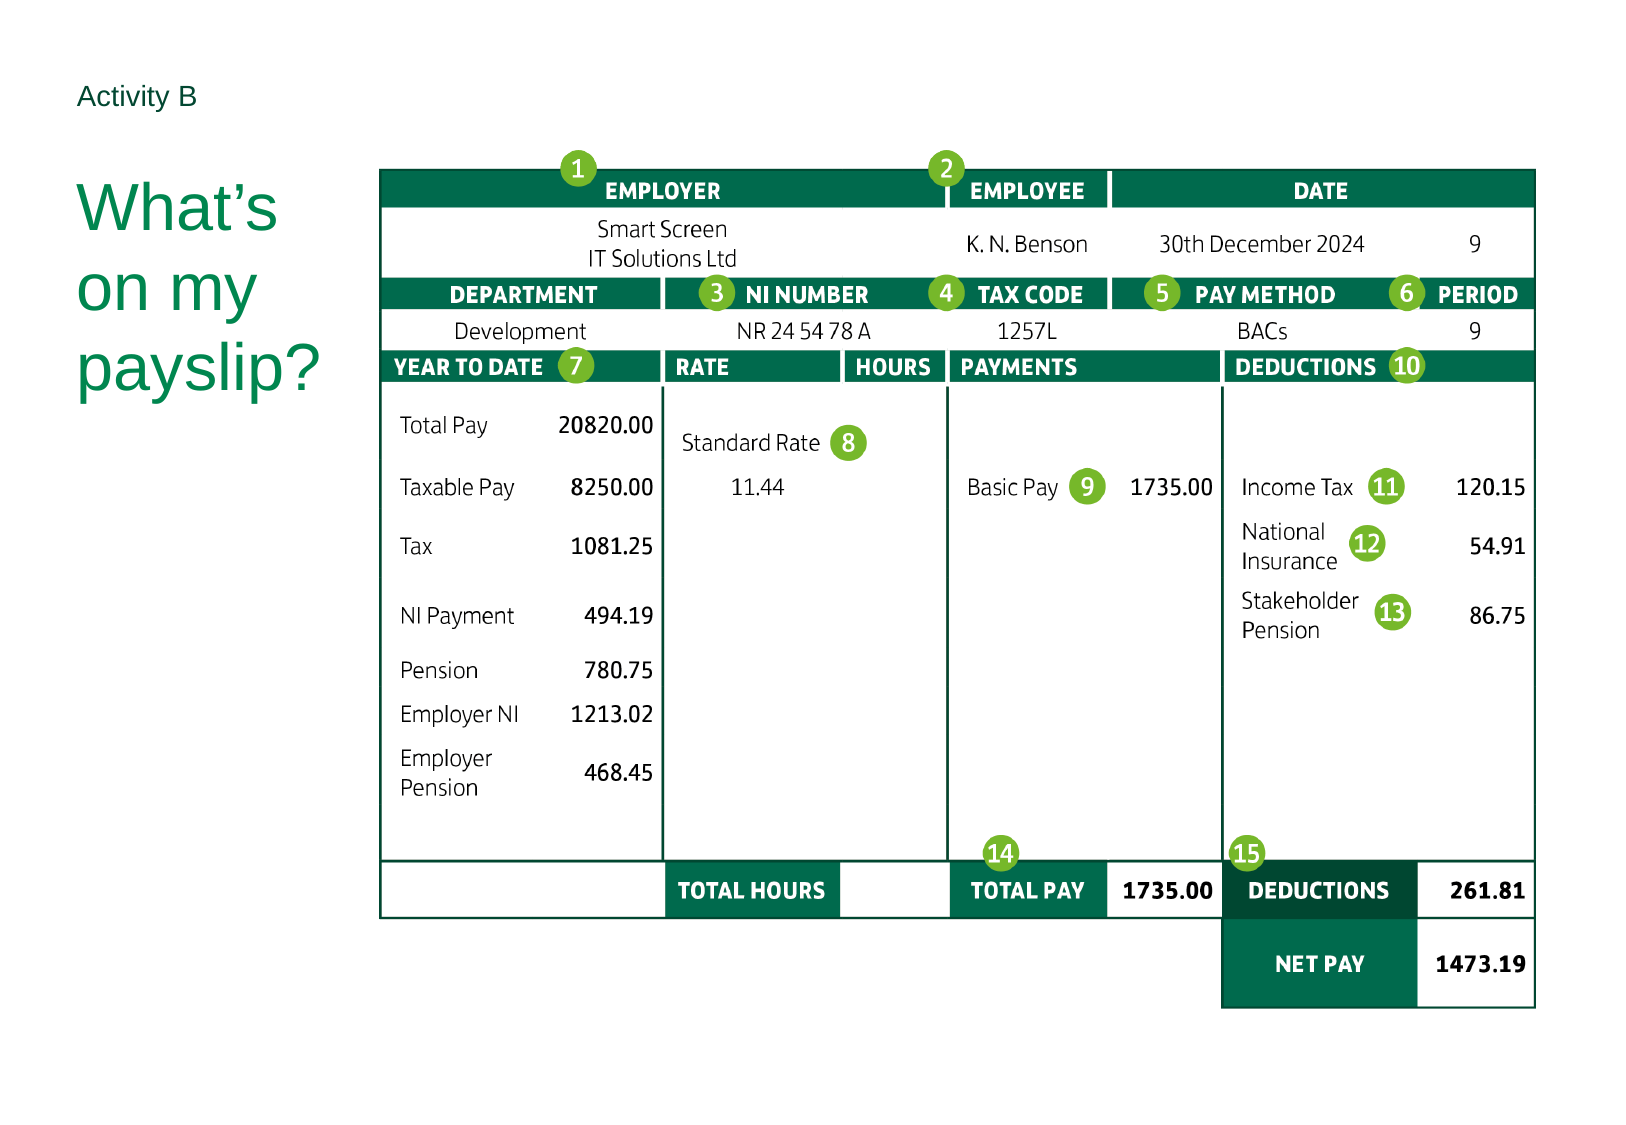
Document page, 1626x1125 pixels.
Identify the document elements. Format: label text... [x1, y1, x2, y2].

picture [379, 144, 1537, 1020]
title Activity B What’s on my payslip? [76, 76, 341, 491]
